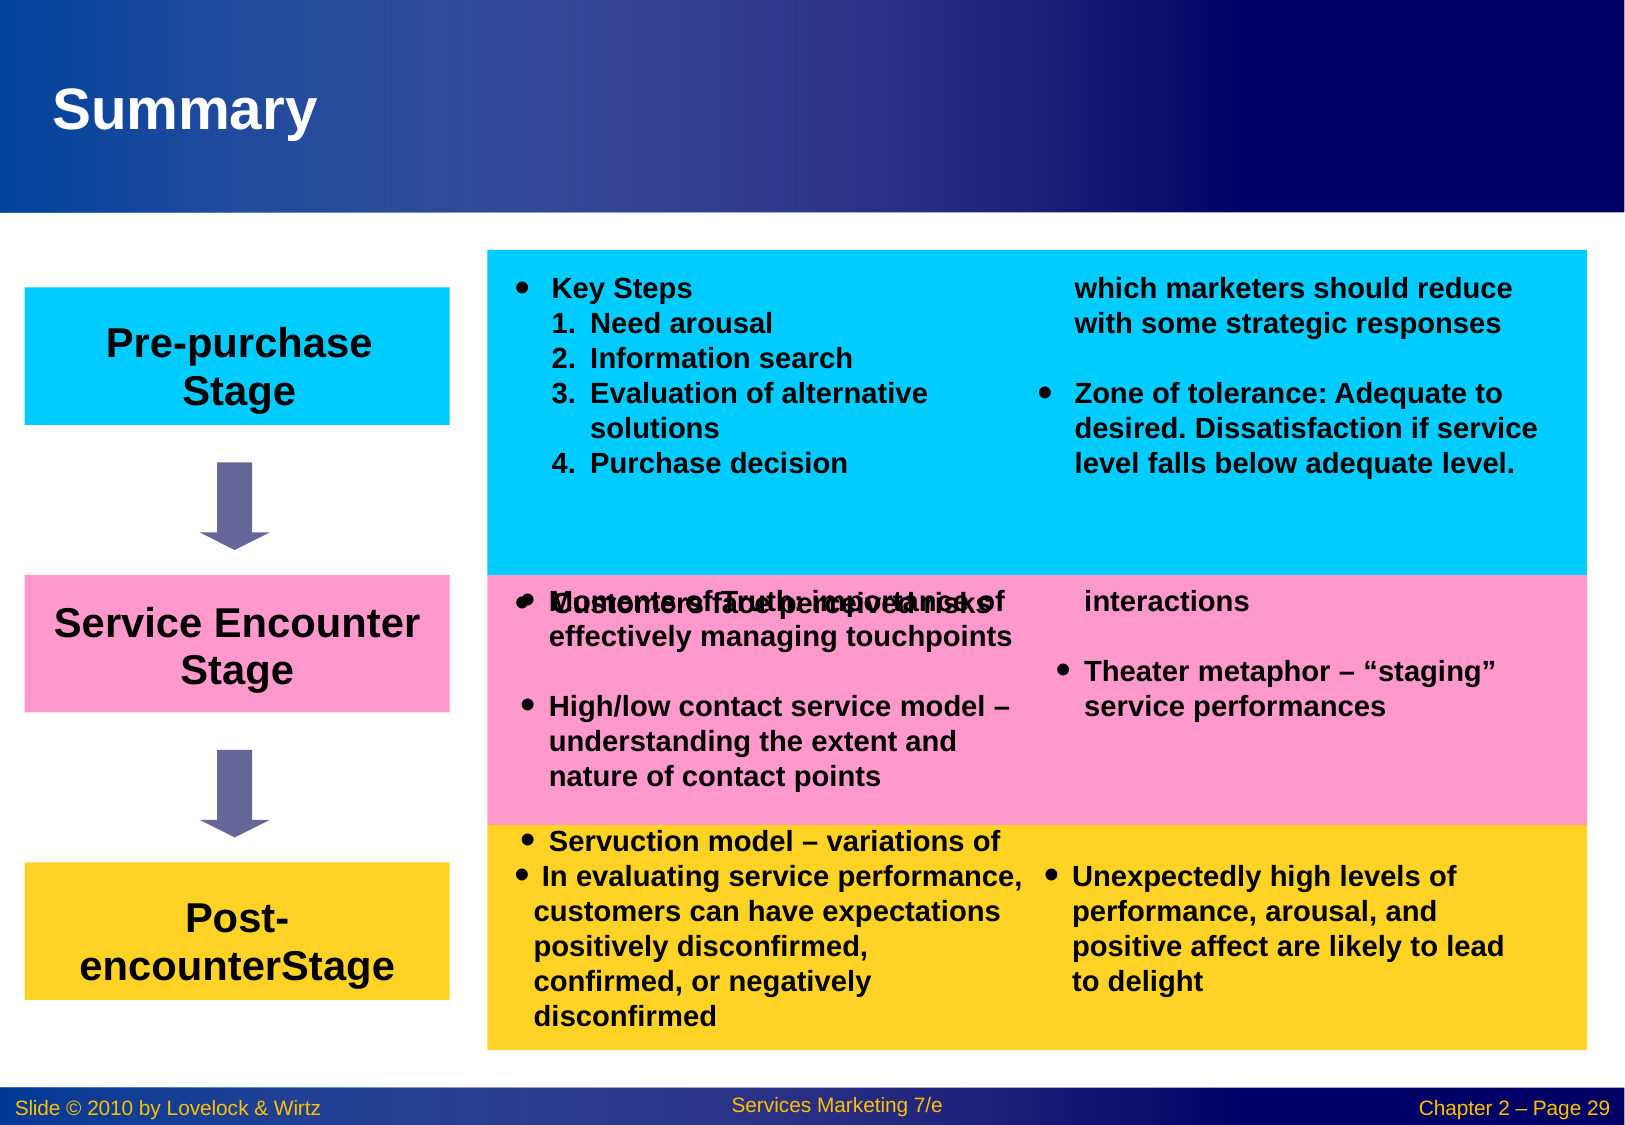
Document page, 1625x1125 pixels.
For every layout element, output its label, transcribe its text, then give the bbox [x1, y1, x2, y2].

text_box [24, 249, 1588, 1051]
title Summary [36, 37, 1088, 176]
